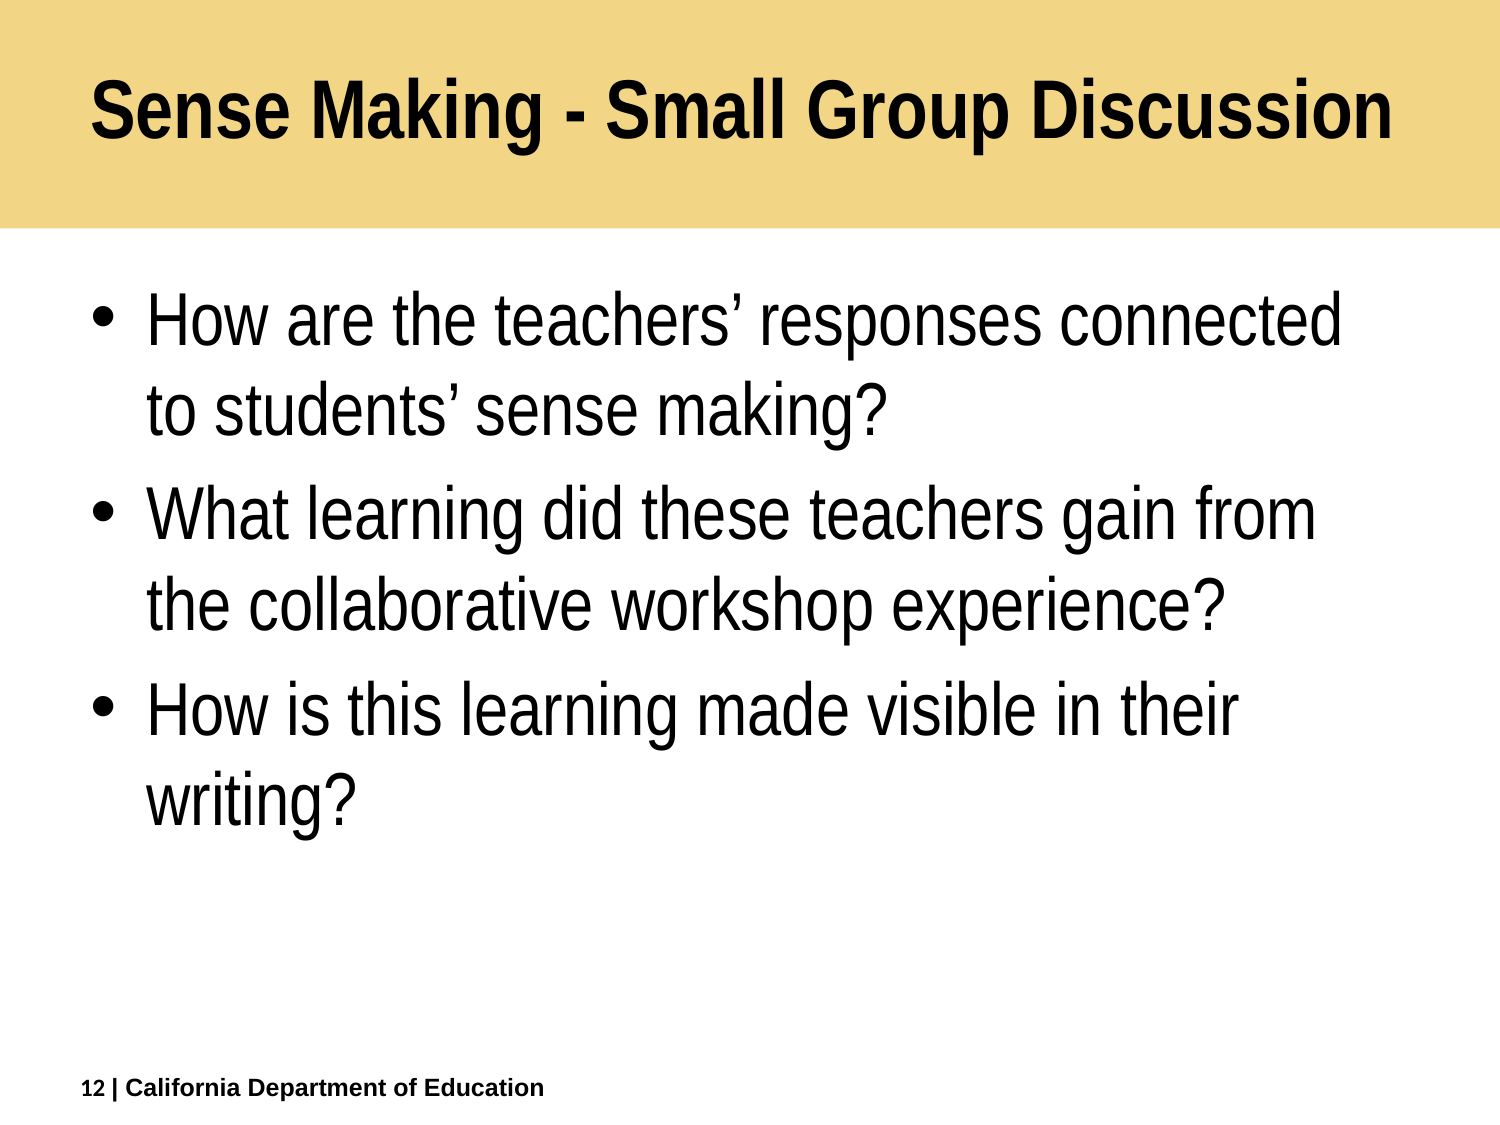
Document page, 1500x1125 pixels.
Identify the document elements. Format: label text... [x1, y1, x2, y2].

list How are the teachers’ responses connected to students’ sense making? What learning did these teachers gain from the collaborative workshop experience? How is this learning made visible in their writing? [74, 262, 1426, 1054]
title Sense Making - Small Group Discussion [74, 11, 1426, 200]
footer | California Department of Education [121, 1064, 699, 1124]
slide_number 12 [55, 1064, 121, 1124]
